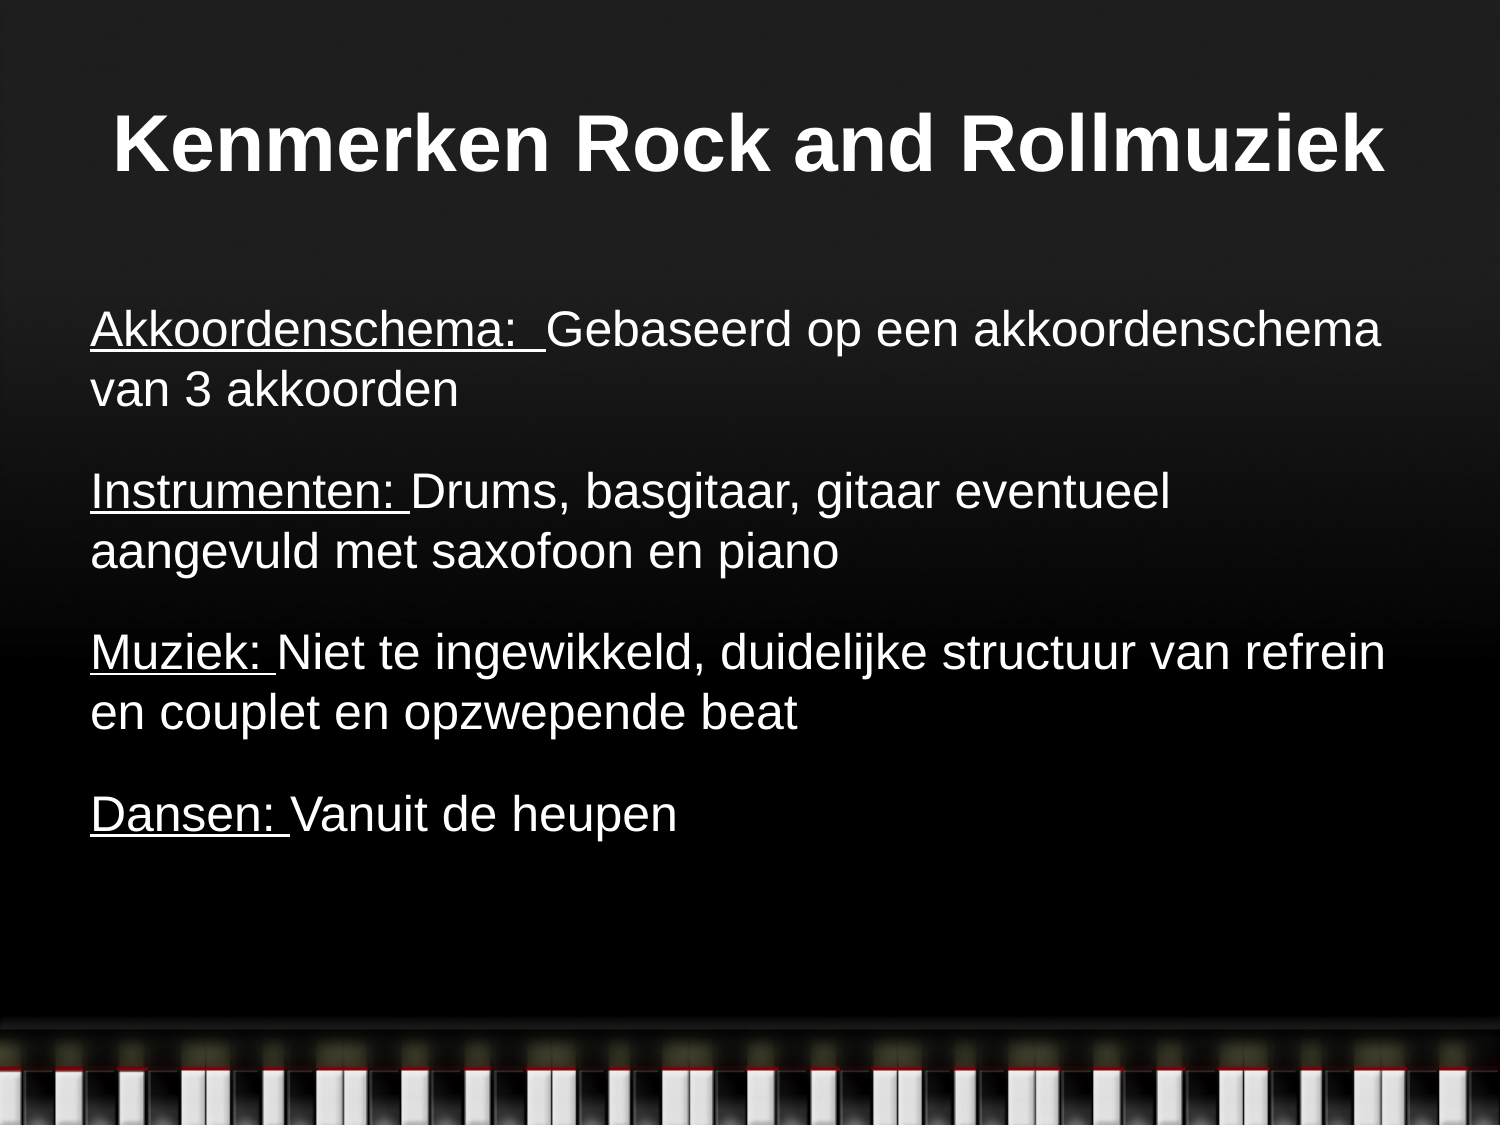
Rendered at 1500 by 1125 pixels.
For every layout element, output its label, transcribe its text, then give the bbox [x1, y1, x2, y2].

list Akkoordenschema: Gebaseerd op een akkoordenschema van 3 akkoorden Instrumenten: Drums, basgitaar, gitaar eventueel aangevuld met saxofoon en piano Muziek: Niet te ingewikkeld, duidelijke structuur van refrein en couplet en opzwepende beat Dansen: Vanuit de heupen [75, 288, 1425, 925]
title Kenmerken Rock and Rollmuziek [75, 45, 1425, 233]
picture [0, 0, 1500, 1125]
